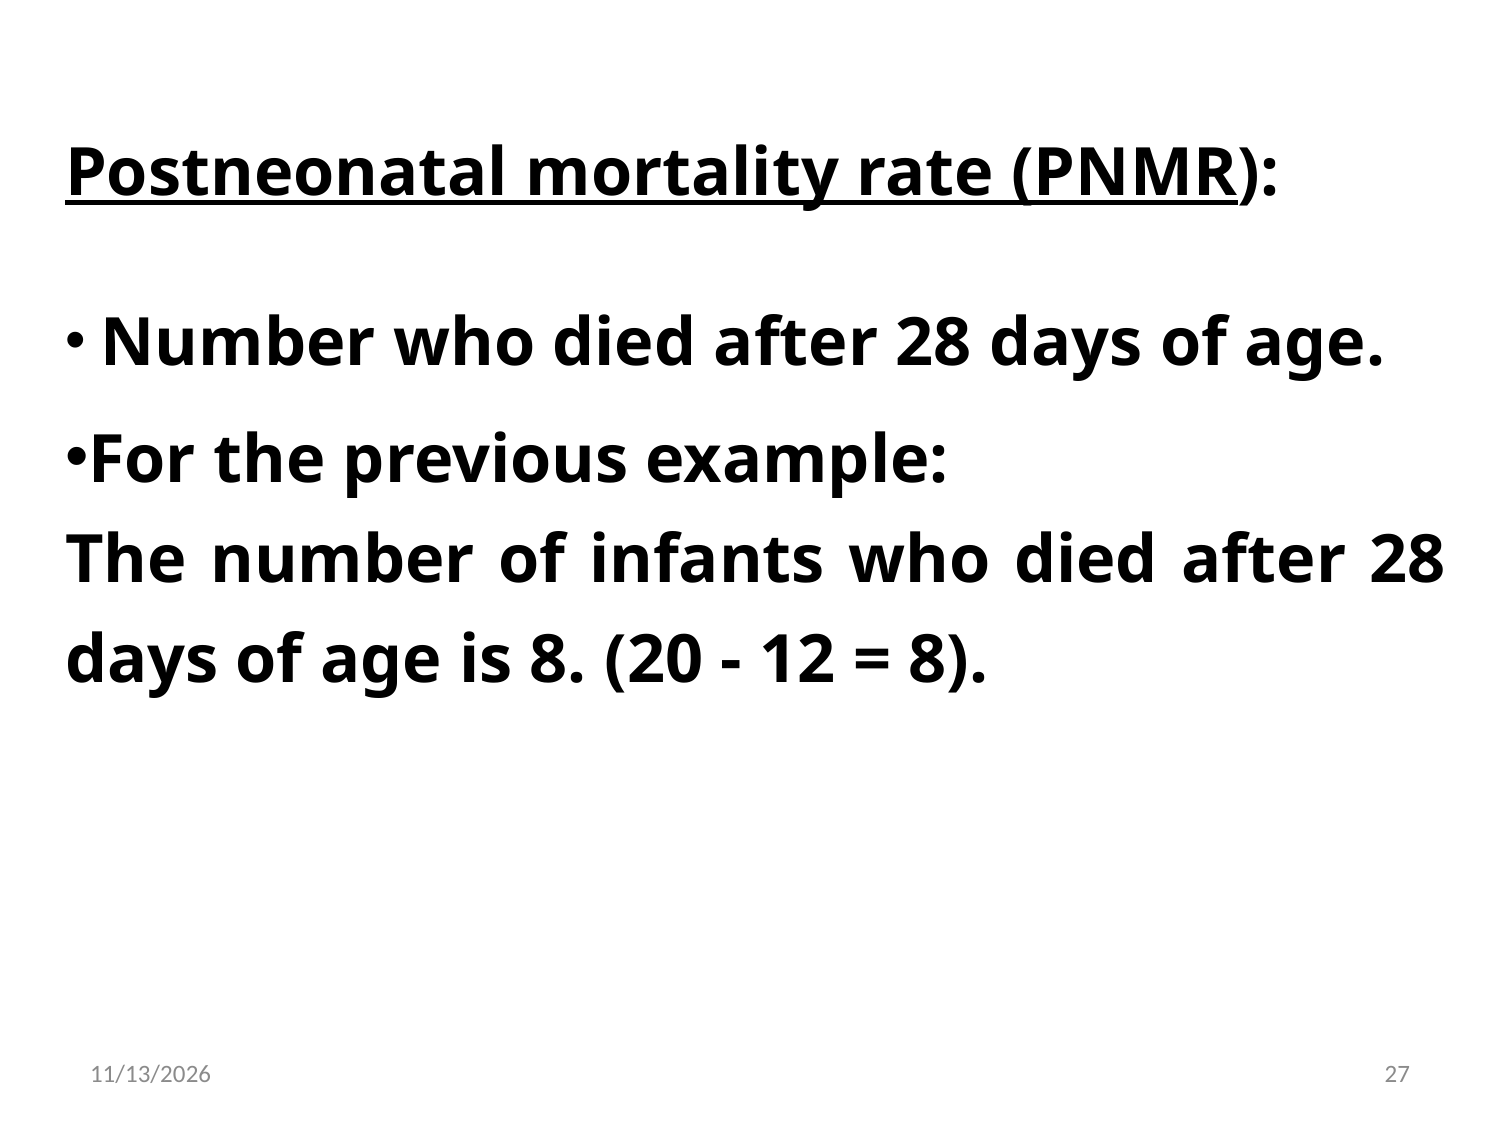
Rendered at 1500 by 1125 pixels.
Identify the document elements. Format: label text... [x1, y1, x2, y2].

slide_number 27 [1074, 1042, 1425, 1103]
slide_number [75, 1042, 425, 1103]
text_box Postneonatal mortality rate (PNMR): Number who died after 28 days of age. For the previous example: The number of infants who died after 28 days of age is 8. (20 - 12 = 8). [49, 121, 1463, 703]
